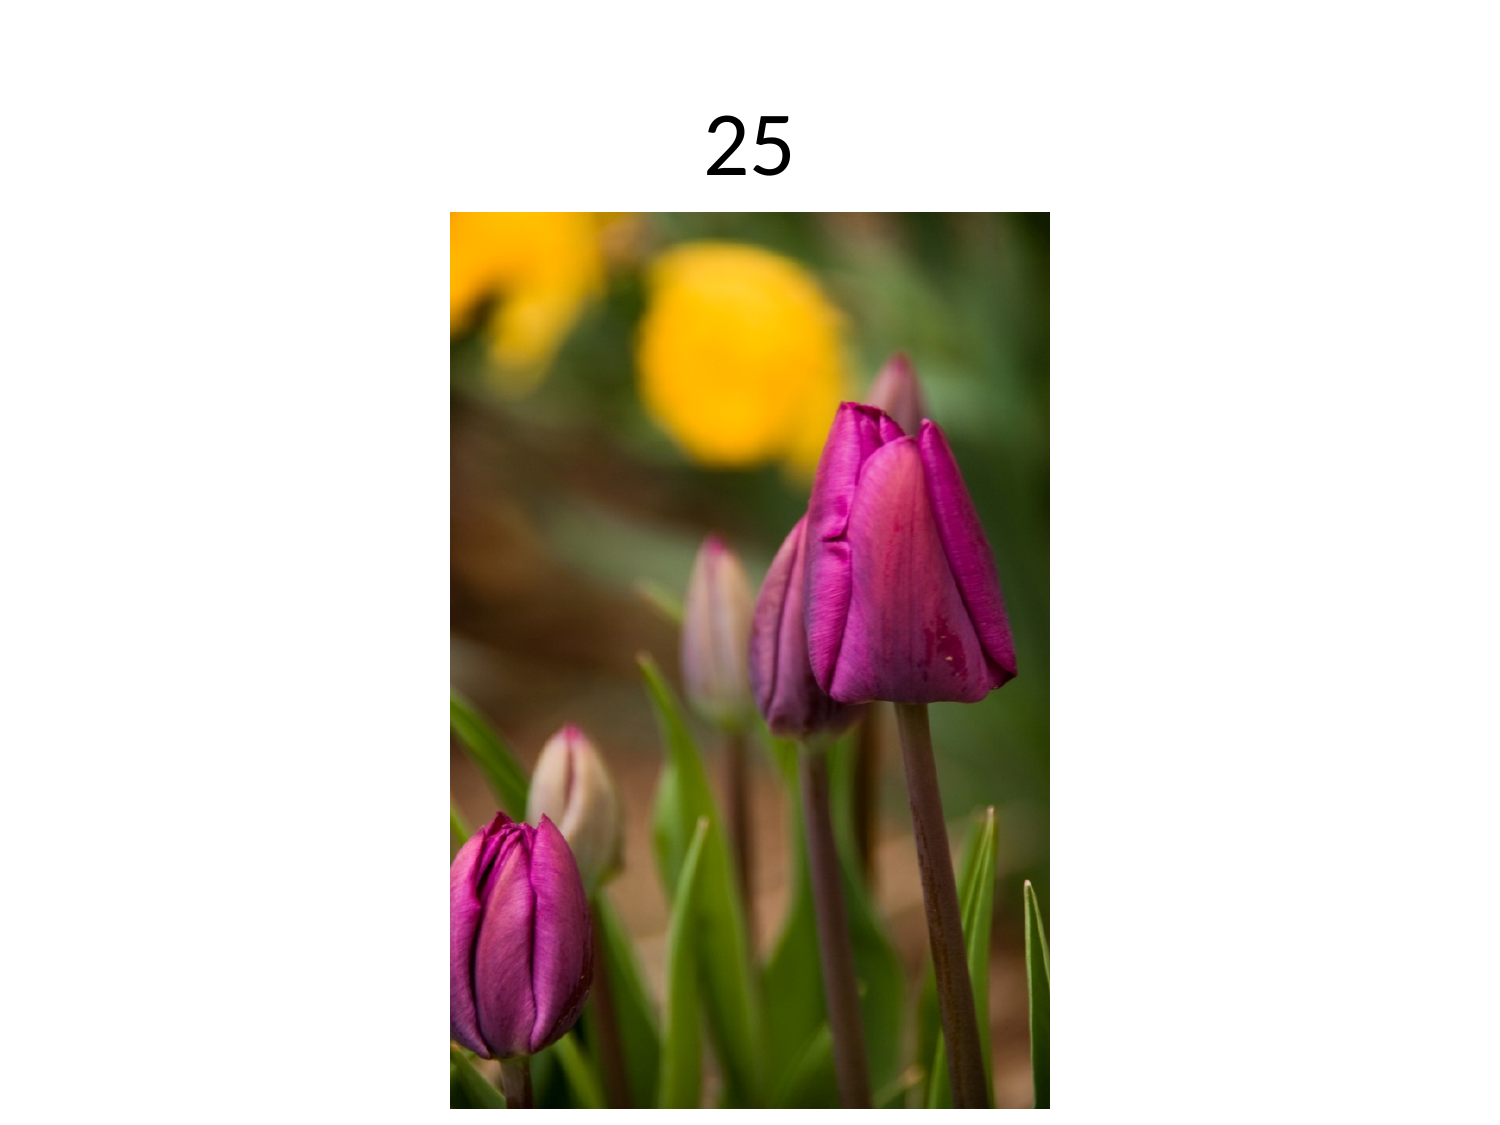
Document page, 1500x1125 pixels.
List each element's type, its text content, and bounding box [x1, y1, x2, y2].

title 25 [75, 45, 1425, 233]
picture [449, 212, 1051, 1109]
